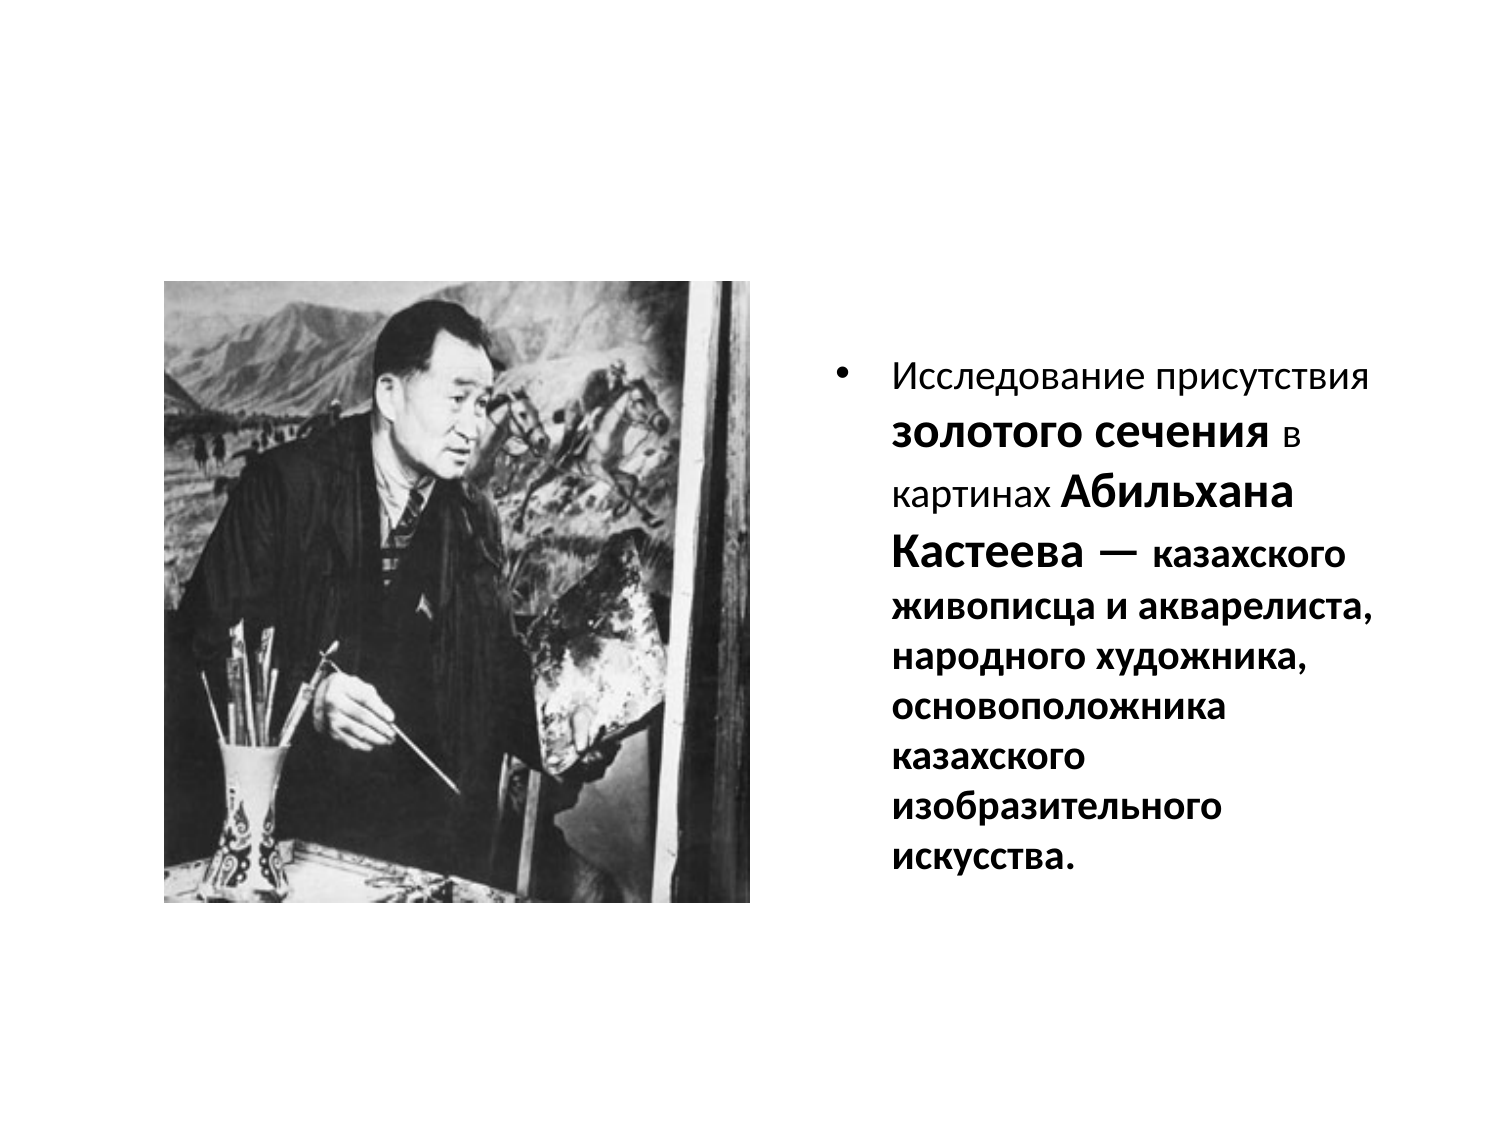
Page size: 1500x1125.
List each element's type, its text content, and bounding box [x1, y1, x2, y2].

picture [163, 280, 751, 903]
list Исследование присутствия золотого сечения в картинах Абильхана Кастеева — казахского живописца и акварелиста, народного художника, основоположника казахского изобразительного искусства. [820, 339, 1395, 1005]
